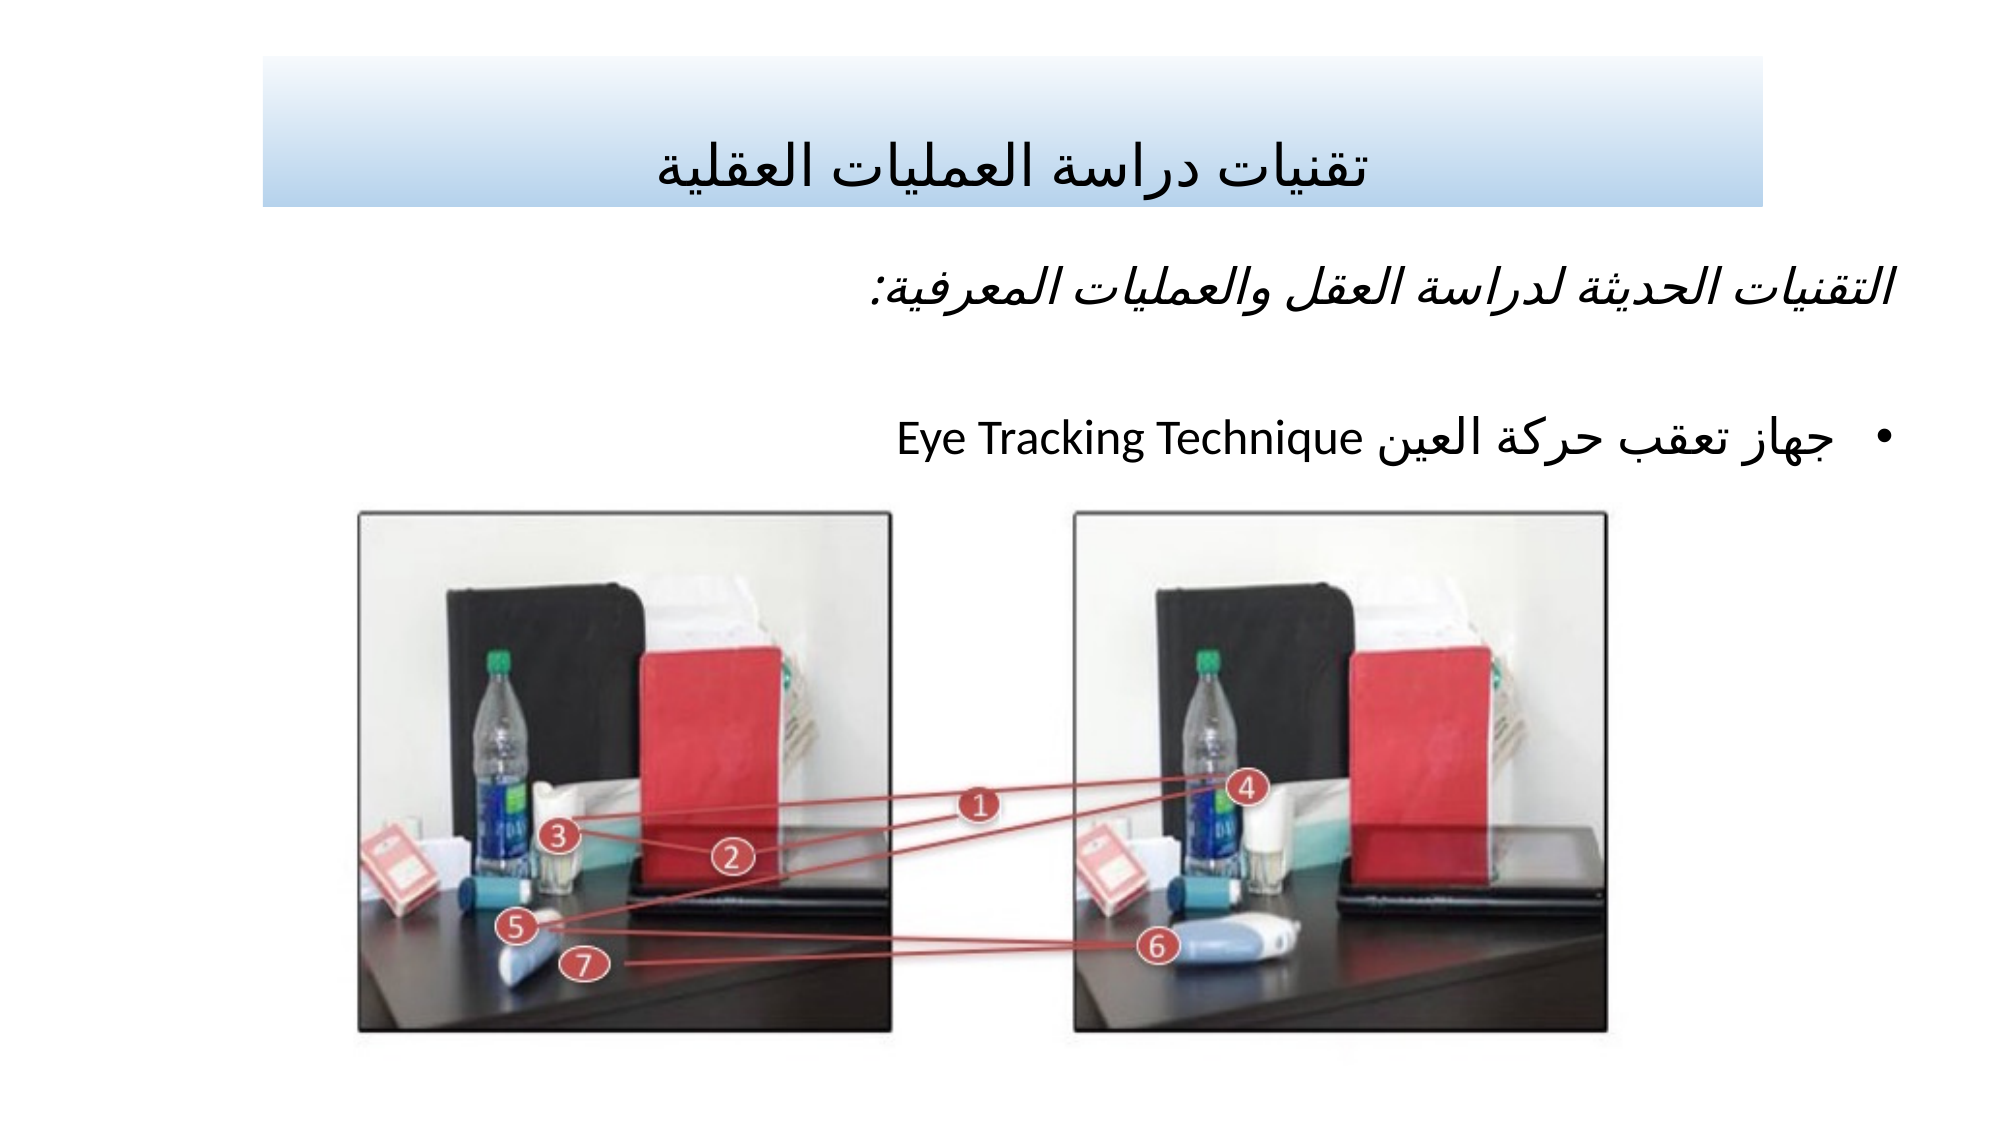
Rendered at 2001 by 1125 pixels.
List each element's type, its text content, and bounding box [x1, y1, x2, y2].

picture [322, 472, 1634, 1066]
subtitle التقنيات الحديثة لدراسة العقل والعمليات المعرفية: جهاز تعقب حركة العين Eye Tracking Technique [150, 253, 1909, 976]
title تقنيات دراسة العمليات العقلية [262, 56, 1763, 207]
